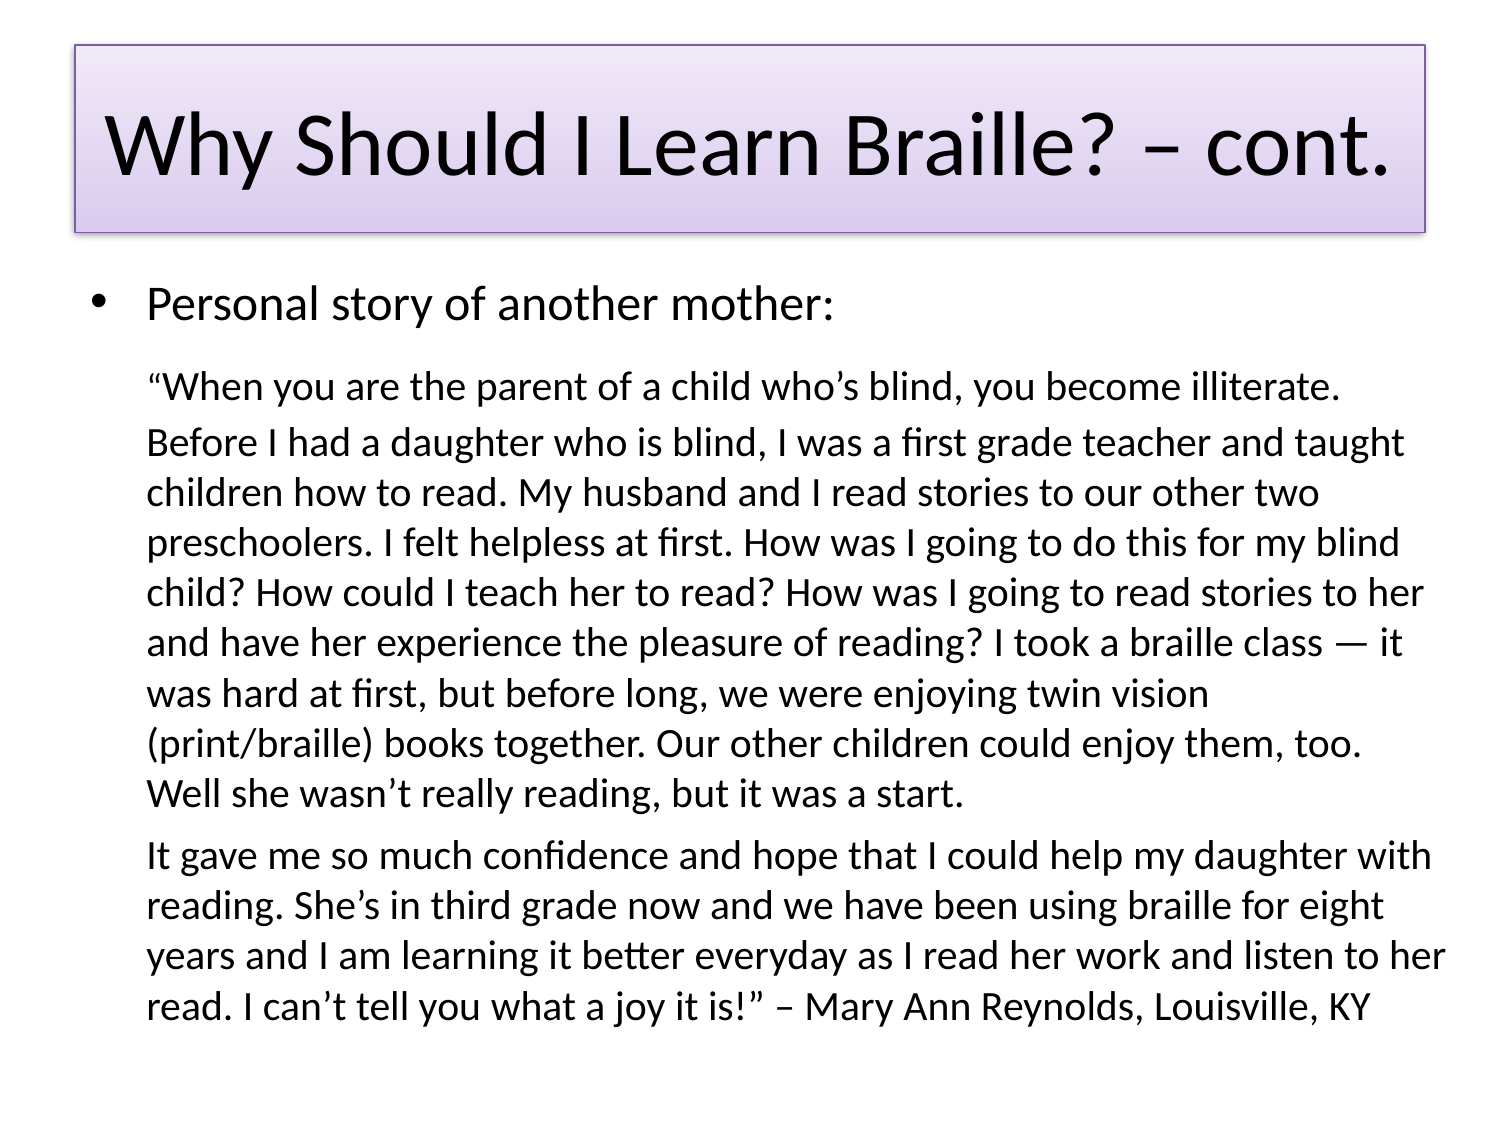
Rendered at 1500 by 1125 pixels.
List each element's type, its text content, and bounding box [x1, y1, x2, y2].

list Personal story of another mother: “When you are the parent of a child who’s blind, you become illiterate. Before I had a daughter who is blind, I was a first grade teacher and taught children how to read. My husband and I read stories to our other two preschoolers. I felt helpless at first. How was I going to do this for my blind child? How could I teach her to read? How was I going to read stories to her and have her experience the pleasure of reading? I took a braille class — it was hard at first, but before long, we were enjoying twin vision (print/braille) books together. Our other children could enjoy them, too. Well she wasn’t really reading, but it was a start. It gave me so much confidence and hope that I could help my daughter with reading. She’s in third grade now and we have been using braille for eight years and I am learning it better everyday as I read her work and listen to her read. I can’t tell you what a joy it is!” – Mary Ann Reynolds, Louisville, KY [75, 262, 1463, 1075]
title Why Should I Learn Braille? – cont. [74, 44, 1426, 233]
